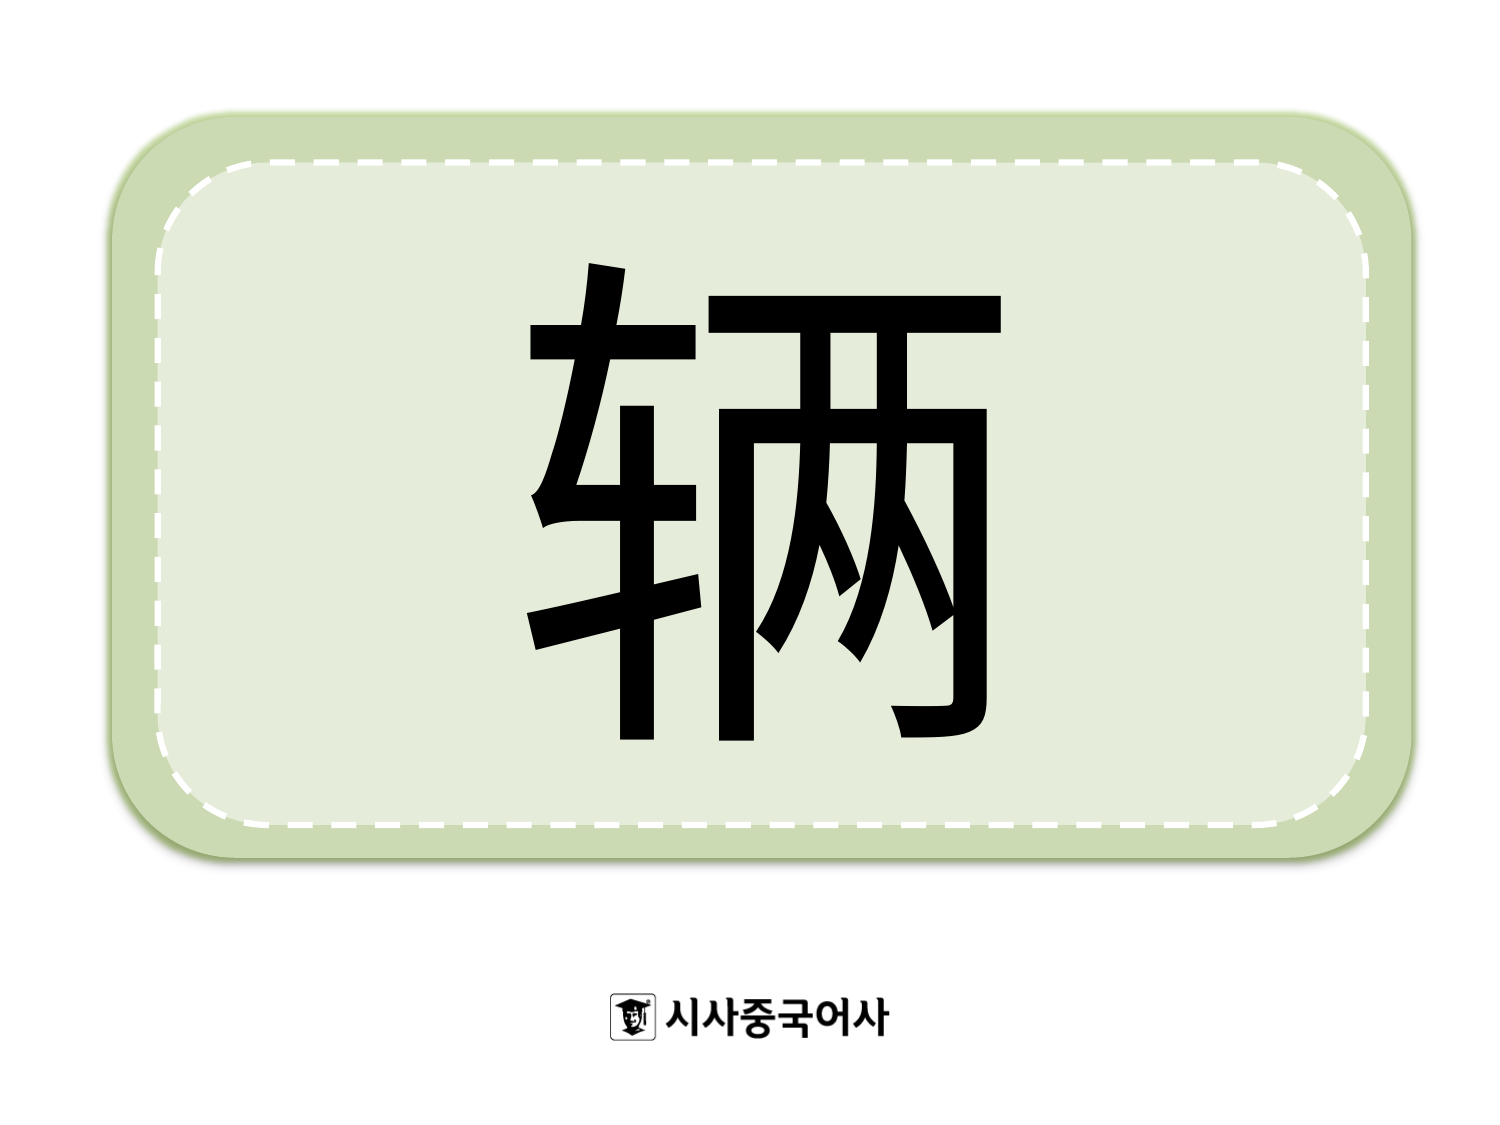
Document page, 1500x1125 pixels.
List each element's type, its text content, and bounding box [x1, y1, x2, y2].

picture [602, 987, 898, 1047]
text_box 辆 [162, 160, 1371, 824]
